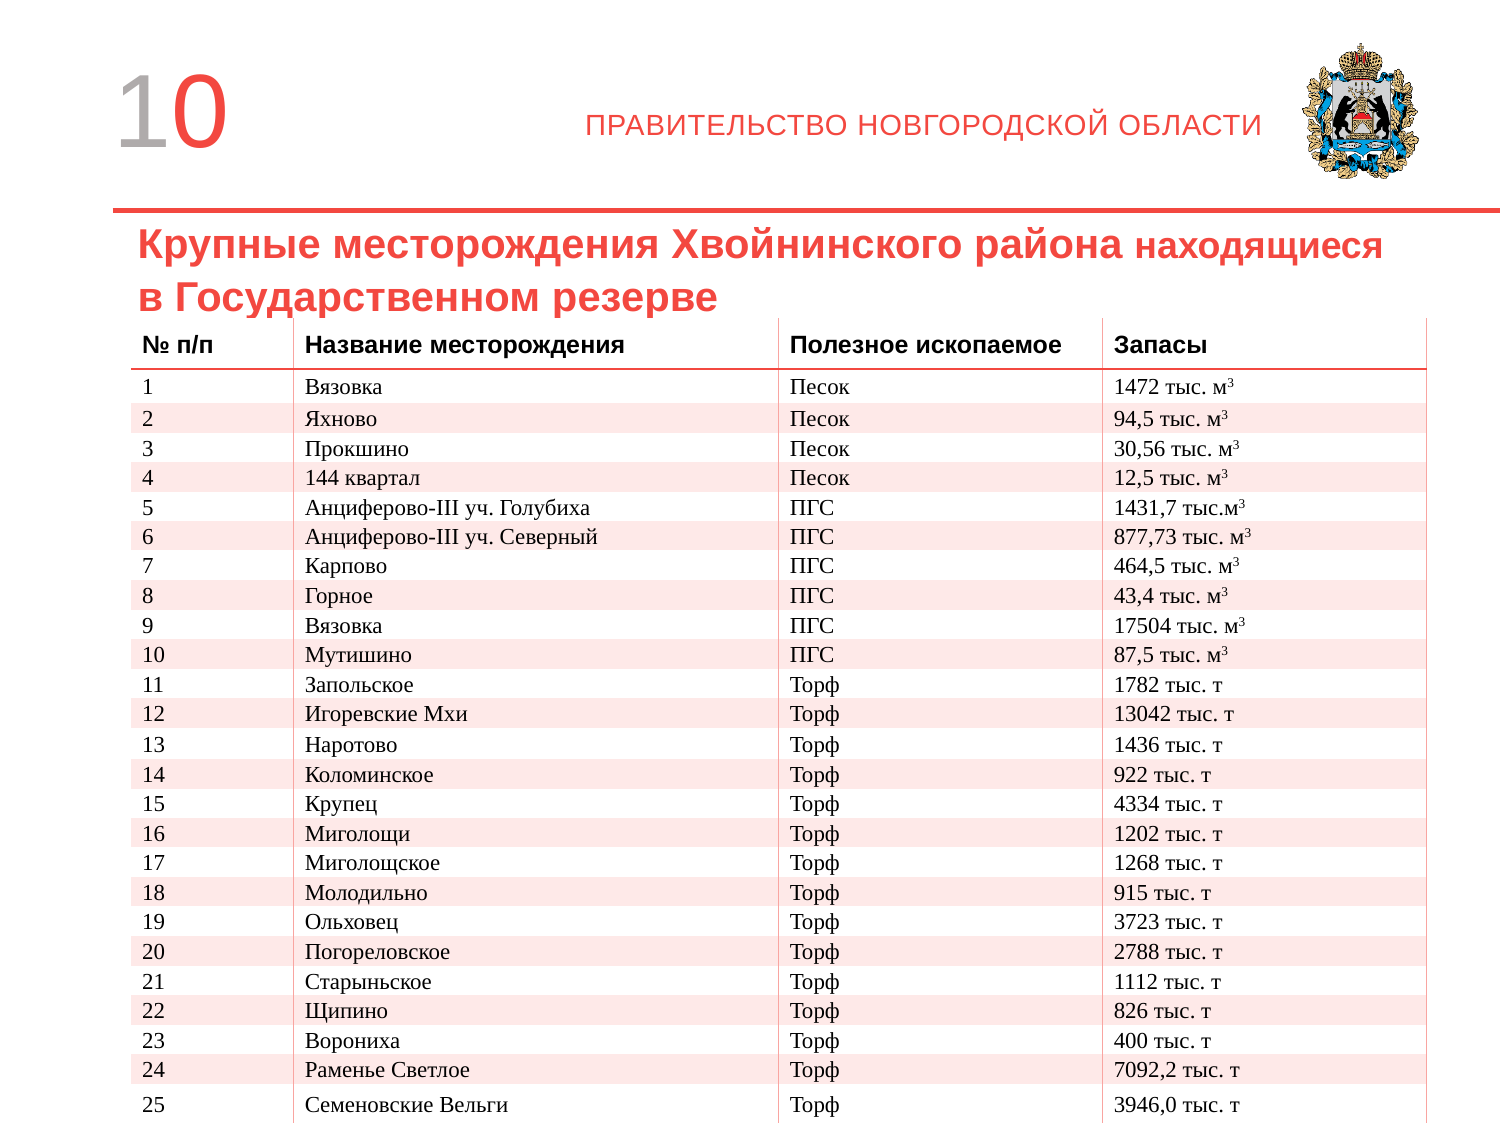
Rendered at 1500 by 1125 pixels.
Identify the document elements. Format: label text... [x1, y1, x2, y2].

table_cell Торф [779, 818, 1102, 847]
table_cell 3946,0 тыс. т [1103, 1084, 1426, 1123]
table_cell Торф [779, 728, 1102, 759]
table_cell 915 тыс. т [1103, 877, 1426, 906]
table_cell Торф [779, 906, 1102, 936]
table_cell Яхново [294, 403, 778, 433]
table_cell 2 [131, 403, 293, 433]
table_cell Старыньское [294, 966, 778, 995]
table_cell 94,5 тыс. м3 [1103, 403, 1426, 433]
table_cell 1431,7 тыс.м3 [1103, 492, 1426, 521]
table_cell 4334 тыс. т [1103, 789, 1426, 818]
table_cell 17504 тыс. м3 [1103, 610, 1426, 639]
table_cell Торф [779, 698, 1102, 728]
table_cell 1436 тыс. т [1103, 728, 1426, 759]
table_header Запасы [1103, 320, 1426, 368]
table_cell Миголощское [294, 847, 778, 877]
table_cell Вязовка [294, 370, 778, 403]
text_box 10 [98, 36, 312, 177]
text_box ПРАВИТЕЛЬСТВО НОВГОРОДСКОЙ ОБЛАСТИ [570, 102, 1302, 147]
table_cell 922 тыс. т [1103, 759, 1426, 789]
picture [1302, 43, 1419, 179]
table_cell 17 [131, 847, 293, 877]
table_cell 9 [131, 610, 293, 639]
table_cell Коломинское [294, 759, 778, 789]
table_cell 5 [131, 492, 293, 521]
table_cell Погореловское [294, 936, 778, 966]
table_cell Карпово [294, 550, 778, 580]
table_cell Торф [779, 847, 1102, 877]
table_cell 11 [131, 669, 293, 698]
table_cell 22 [131, 995, 293, 1025]
table_cell Крупец [294, 789, 778, 818]
table_cell 1782 тыс. т [1103, 669, 1426, 698]
table_cell Торф [779, 936, 1102, 966]
table_cell Прокшино [294, 433, 778, 462]
table_cell Молодильно [294, 877, 778, 906]
table_cell 10 [131, 639, 293, 669]
table_cell Наротово [294, 728, 778, 759]
table_header Название месторождения [294, 320, 778, 368]
table_cell 1202 тыс. т [1103, 818, 1426, 847]
table_cell Миголощи [294, 818, 778, 847]
table_cell Горное [294, 580, 778, 610]
table_cell 144 квартал [294, 462, 778, 492]
table_cell Песок [779, 462, 1102, 492]
table_cell Песок [779, 370, 1102, 403]
table_cell 464,5 тыс. м3 [1103, 550, 1426, 580]
table_cell Песок [779, 403, 1102, 433]
table_cell 3 [131, 433, 293, 462]
table_cell 30,56 тыс. м3 [1103, 433, 1426, 462]
table_cell 8 [131, 580, 293, 610]
table_cell 877,73 тыс. м3 [1103, 521, 1426, 550]
table_cell ПГС [779, 610, 1102, 639]
table_cell 400 тыс. т [1103, 1025, 1426, 1054]
table_cell 15 [131, 789, 293, 818]
table_cell Анциферово-III уч. Северный [294, 521, 778, 550]
table_cell Ворониха [294, 1025, 778, 1054]
table_cell ПГС [779, 492, 1102, 521]
table_cell Анциферово-III уч. Голубиха [294, 492, 778, 521]
table_cell 7 [131, 550, 293, 580]
table_cell 13042 тыс. т [1103, 698, 1426, 728]
table_cell 1268 тыс. т [1103, 847, 1426, 877]
table_cell 2788 тыс. т [1103, 936, 1426, 966]
table_cell ПГС [779, 580, 1102, 610]
table_cell Песок [779, 433, 1102, 462]
table_cell Ольховец [294, 906, 778, 936]
table_cell 23 [131, 1025, 293, 1054]
table_cell 4 [131, 462, 293, 492]
table_cell Торф [779, 1025, 1102, 1054]
table_cell 14 [131, 759, 293, 789]
table_cell 1472 тыс. м3 [1103, 370, 1426, 403]
table_header № п/п [131, 320, 293, 368]
table_cell 16 [131, 818, 293, 847]
table_cell 12,5 тыс. м3 [1103, 462, 1426, 492]
table_cell Мутишино [294, 639, 778, 669]
table_cell ПГС [779, 550, 1102, 580]
table_cell Игоревские Мхи [294, 698, 778, 728]
text_box Крупные месторождения Хвойнинского района находящиеся в Государственном резерве [122, 205, 1427, 356]
table_cell 18 [131, 877, 293, 906]
table_cell ПГС [779, 639, 1102, 669]
table_cell 13 [131, 728, 293, 759]
table_cell Торф [779, 995, 1102, 1025]
table_cell Торф [779, 877, 1102, 906]
table_cell 87,5 тыс. м3 [1103, 639, 1426, 669]
table_header Полезное ископаемое [779, 320, 1102, 368]
table_cell 1 [131, 370, 293, 403]
table_cell Раменье Светлое [294, 1054, 778, 1084]
table_cell 7092,2 тыс. т [1103, 1054, 1426, 1084]
table_cell 12 [131, 698, 293, 728]
table_cell Запольское [294, 669, 778, 698]
table_cell Торф [779, 1054, 1102, 1084]
table_cell 25 [131, 1084, 293, 1123]
table_cell 6 [131, 521, 293, 550]
table_cell 21 [131, 966, 293, 995]
table_cell 1112 тыс. т [1103, 966, 1426, 995]
table_cell Торф [779, 789, 1102, 818]
table_cell 19 [131, 906, 293, 936]
table_cell ПГС [779, 521, 1102, 550]
table_cell Вязовка [294, 610, 778, 639]
table_cell 3723 тыс. т [1103, 906, 1426, 936]
table_cell Торф [779, 1084, 1102, 1123]
table_cell Торф [779, 669, 1102, 698]
table_cell Семеновские Вельги [294, 1084, 778, 1123]
table_cell 20 [131, 936, 293, 966]
table_cell Торф [779, 759, 1102, 789]
table_cell Торф [779, 966, 1102, 995]
table_cell 43,4 тыс. м3 [1103, 580, 1426, 610]
table_cell 826 тыс. т [1103, 995, 1426, 1025]
table_cell 24 [131, 1054, 293, 1084]
table_cell Щипино [294, 995, 778, 1025]
